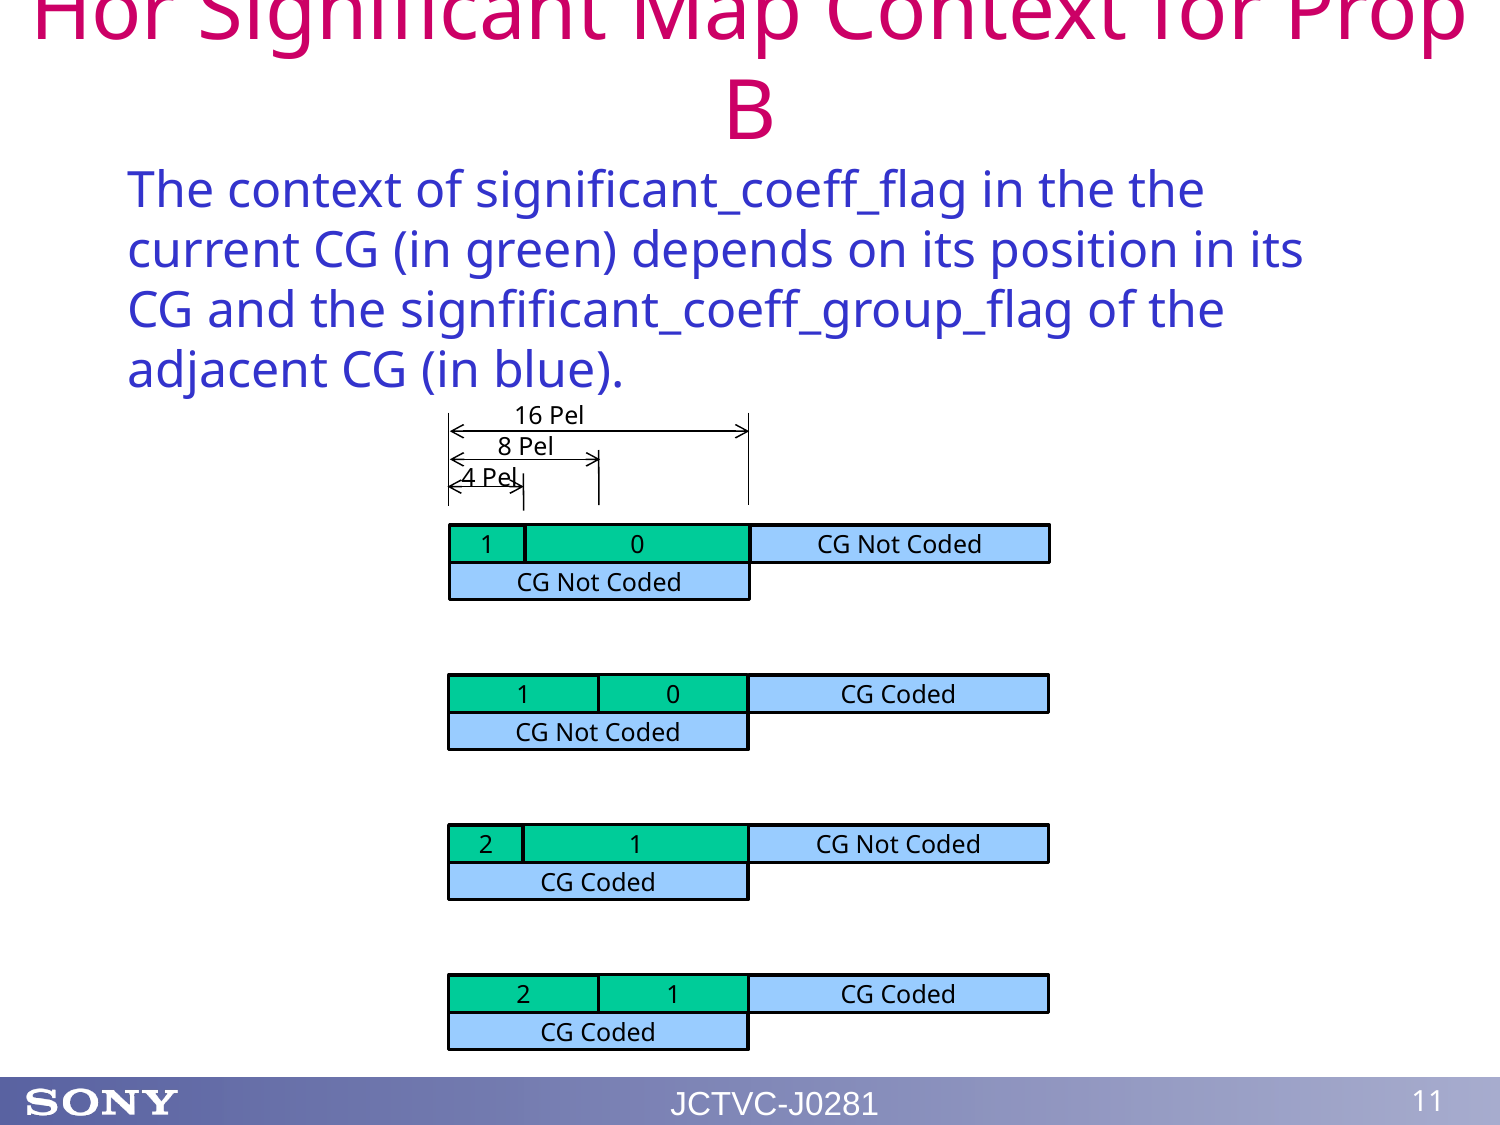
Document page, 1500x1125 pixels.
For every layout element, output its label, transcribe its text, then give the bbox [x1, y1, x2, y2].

text_box CG Not Coded [750, 524, 1050, 563]
text_box 16 Pel [499, 392, 600, 430]
text_box CG Coded [448, 863, 748, 900]
title Hor Significant Map Context for Prop B [0, 0, 1500, 115]
list The context of significant_coeff_flag in the the current CG (in green) depends on its position in its CG and the signfificant_coeff_group_flag of the adjacent CG (in blue). [112, 149, 1388, 1051]
text_box 1 [598, 974, 749, 1013]
text_box 1 [449, 524, 524, 563]
text_box 8 Pel [483, 440, 569, 458]
slide_number 11 [1147, 1074, 1461, 1125]
text_box CG Coded [748, 674, 1049, 713]
text_box 2 [448, 974, 598, 1013]
footer JCTVC-J0281 [537, 1074, 1013, 1125]
text_box 0 [598, 674, 748, 713]
text_box 4 Pel [453, 468, 557, 499]
text_box 2 [448, 824, 523, 863]
text_box 8 Pel [483, 422, 499, 430]
text_box CG Not Coded [449, 563, 750, 600]
text_box CG Coded [749, 974, 1049, 1013]
text_box 0 [524, 524, 750, 563]
text_box 4 Pel [453, 454, 483, 458]
text_box 1 [523, 824, 749, 863]
text_box CG Not Coded [749, 824, 1049, 863]
text_box 1 [448, 674, 598, 713]
text_box CG Not Coded [448, 713, 748, 750]
text_box CG Coded [448, 1013, 748, 1050]
picture [26, 1088, 178, 1116]
